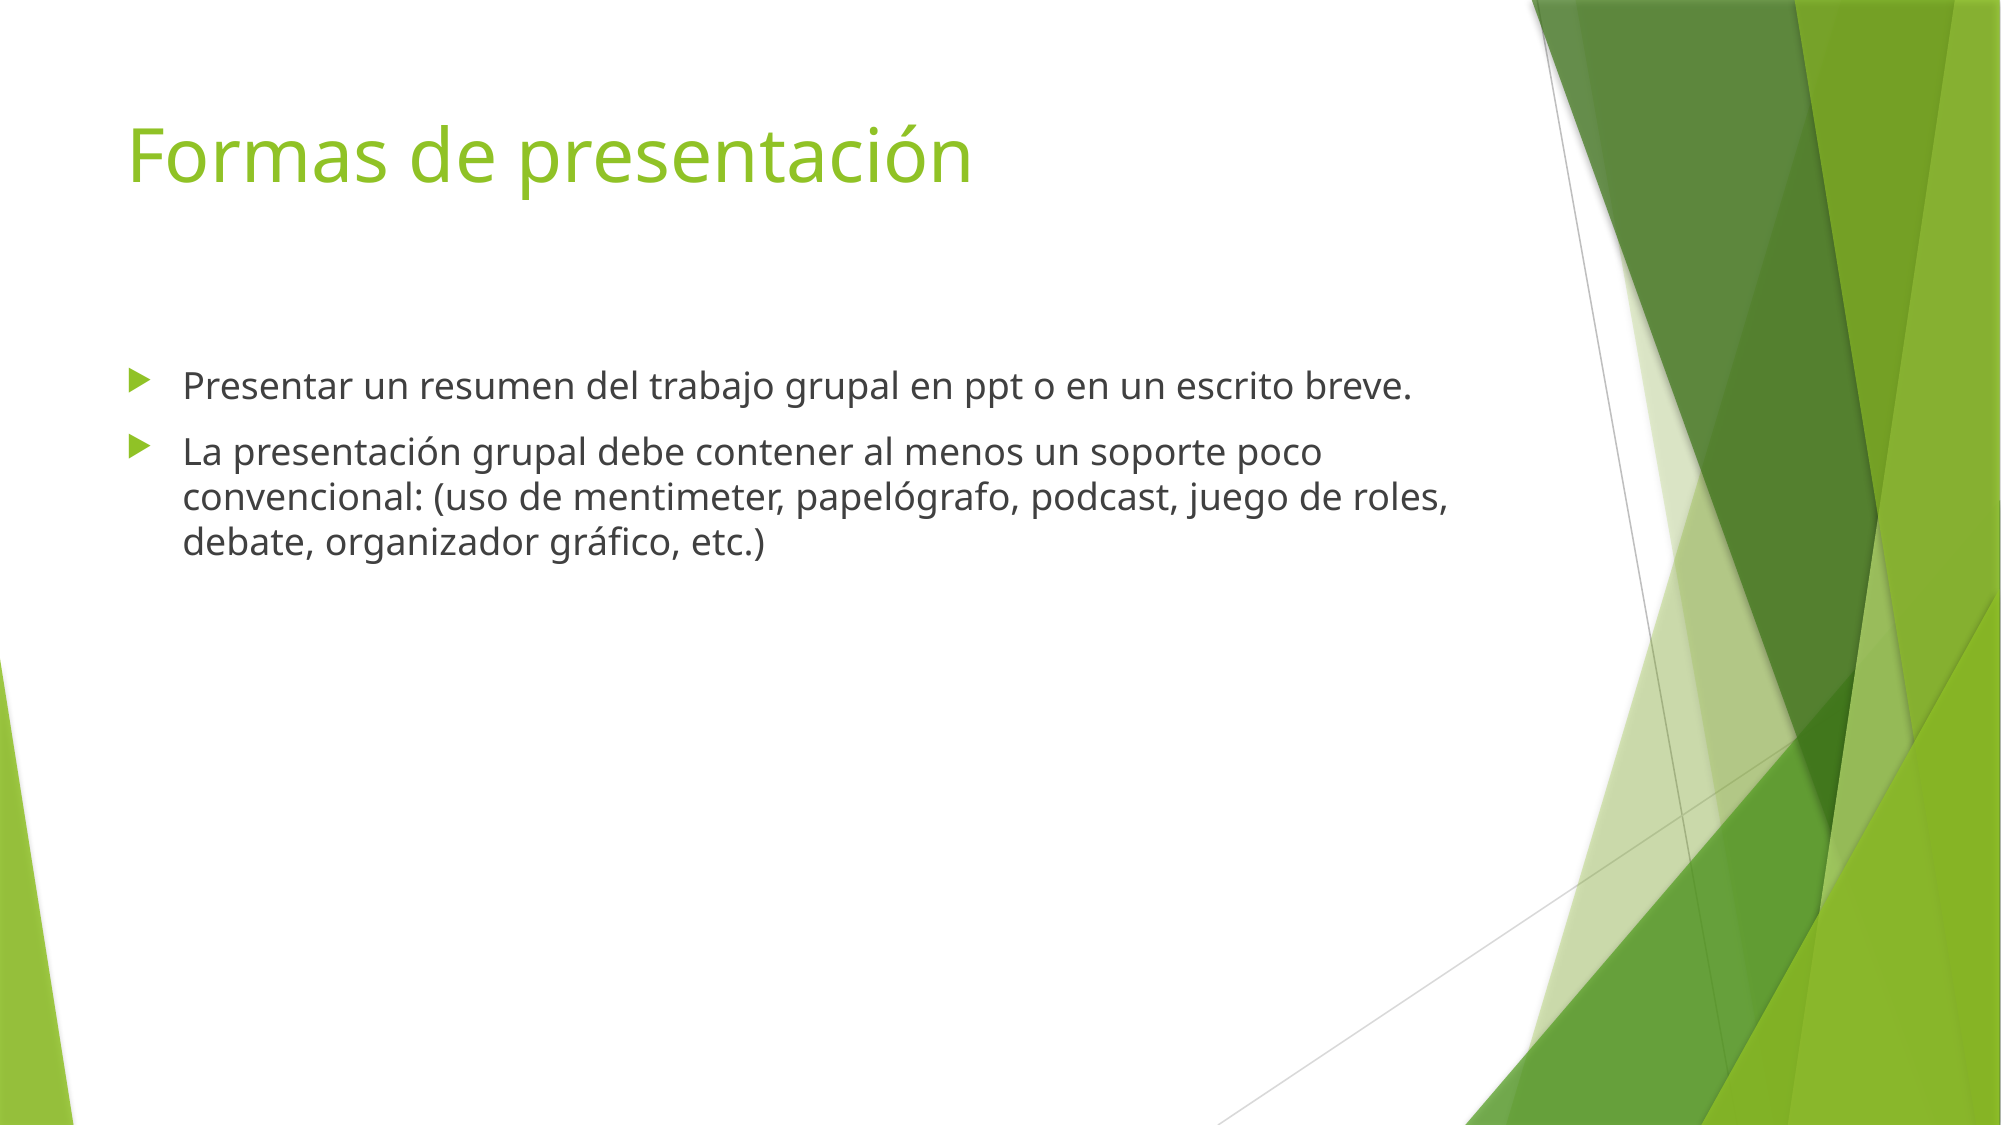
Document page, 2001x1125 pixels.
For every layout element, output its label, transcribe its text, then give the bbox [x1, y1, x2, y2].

list Presentar un resumen del trabajo grupal en ppt o en un escrito breve. La presentación grupal debe contener al menos un soporte poco convencional: (uso de mentimeter, papelógrafo, podcast, juego de roles, debate, organizador gráfico, etc.) [111, 354, 1522, 992]
title Formas de presentación [111, 99, 1522, 317]
